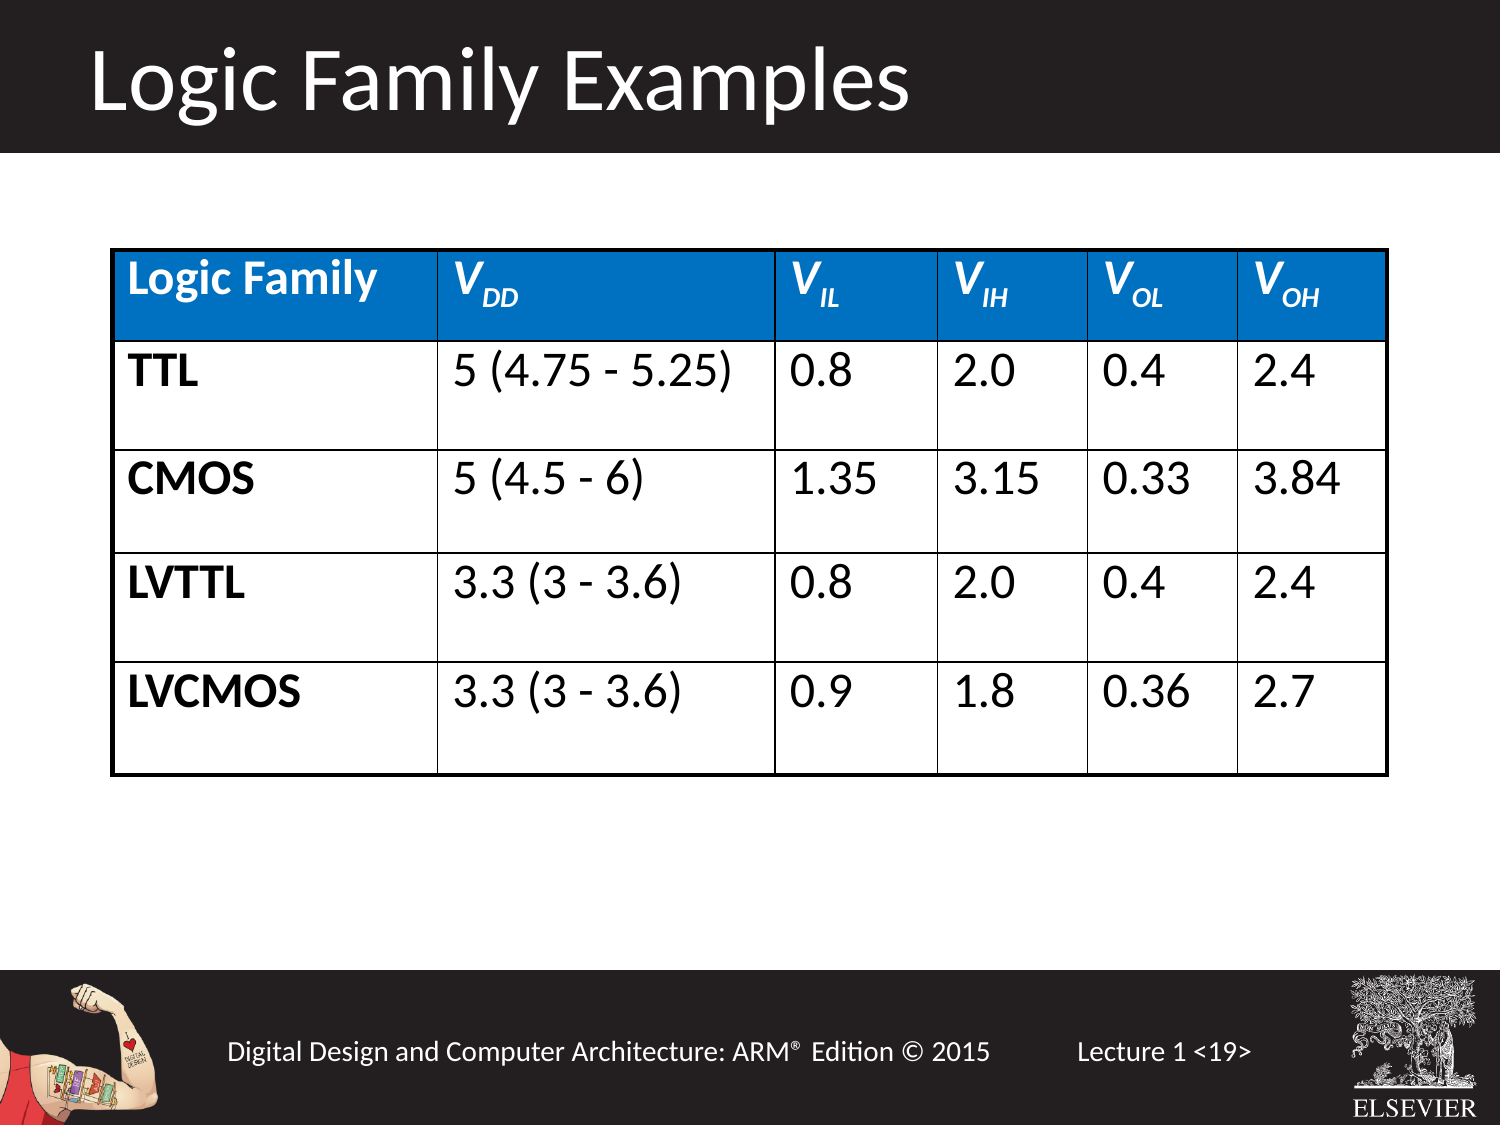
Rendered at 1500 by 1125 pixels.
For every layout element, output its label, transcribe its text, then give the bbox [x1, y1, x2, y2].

text_box [87, 174, 1413, 1025]
text_box Logic Family Examples [75, 11, 1375, 136]
picture [1350, 974, 1477, 1117]
picture [0, 979, 163, 1125]
text_box [112, 200, 1438, 1050]
